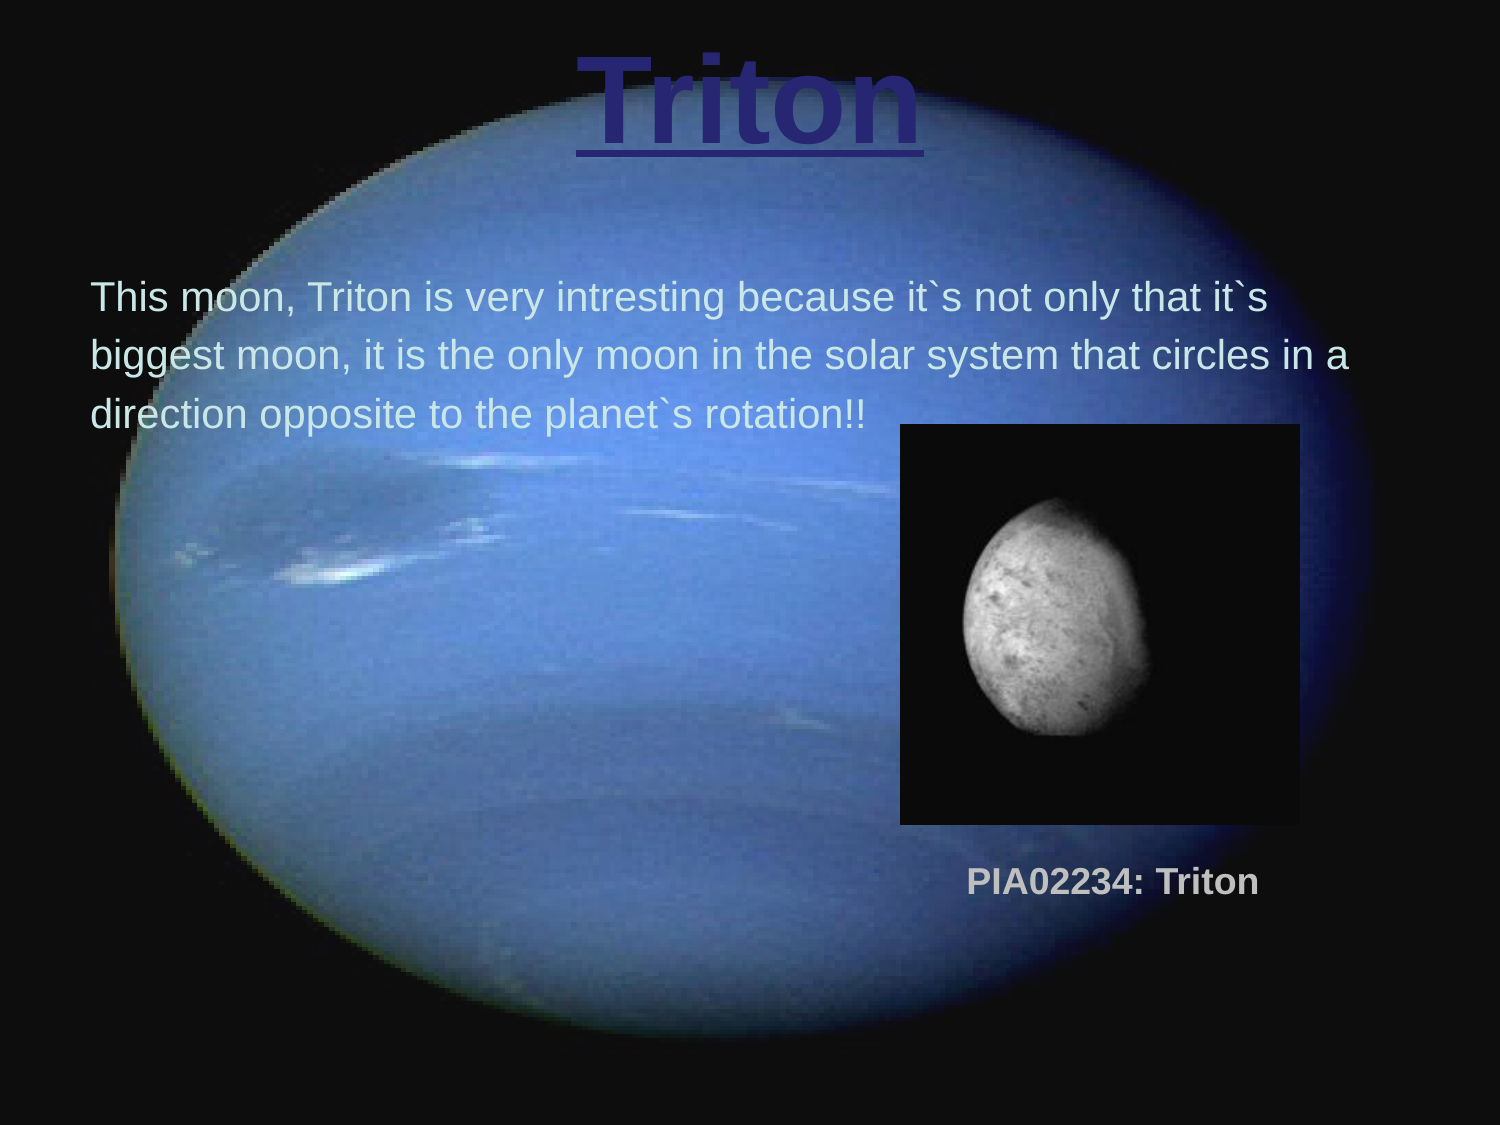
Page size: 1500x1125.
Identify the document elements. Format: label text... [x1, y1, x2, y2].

title Triton [74, 0, 1426, 188]
picture [0, 0, 1500, 1125]
text_box PIA02234: Triton [951, 849, 1276, 910]
list This moon, Triton is very intresting because it`s not only that it`s biggest moon, it is the only moon in the solar system that circles in a direction opposite to the planet`s rotation!! [74, 262, 1426, 1006]
